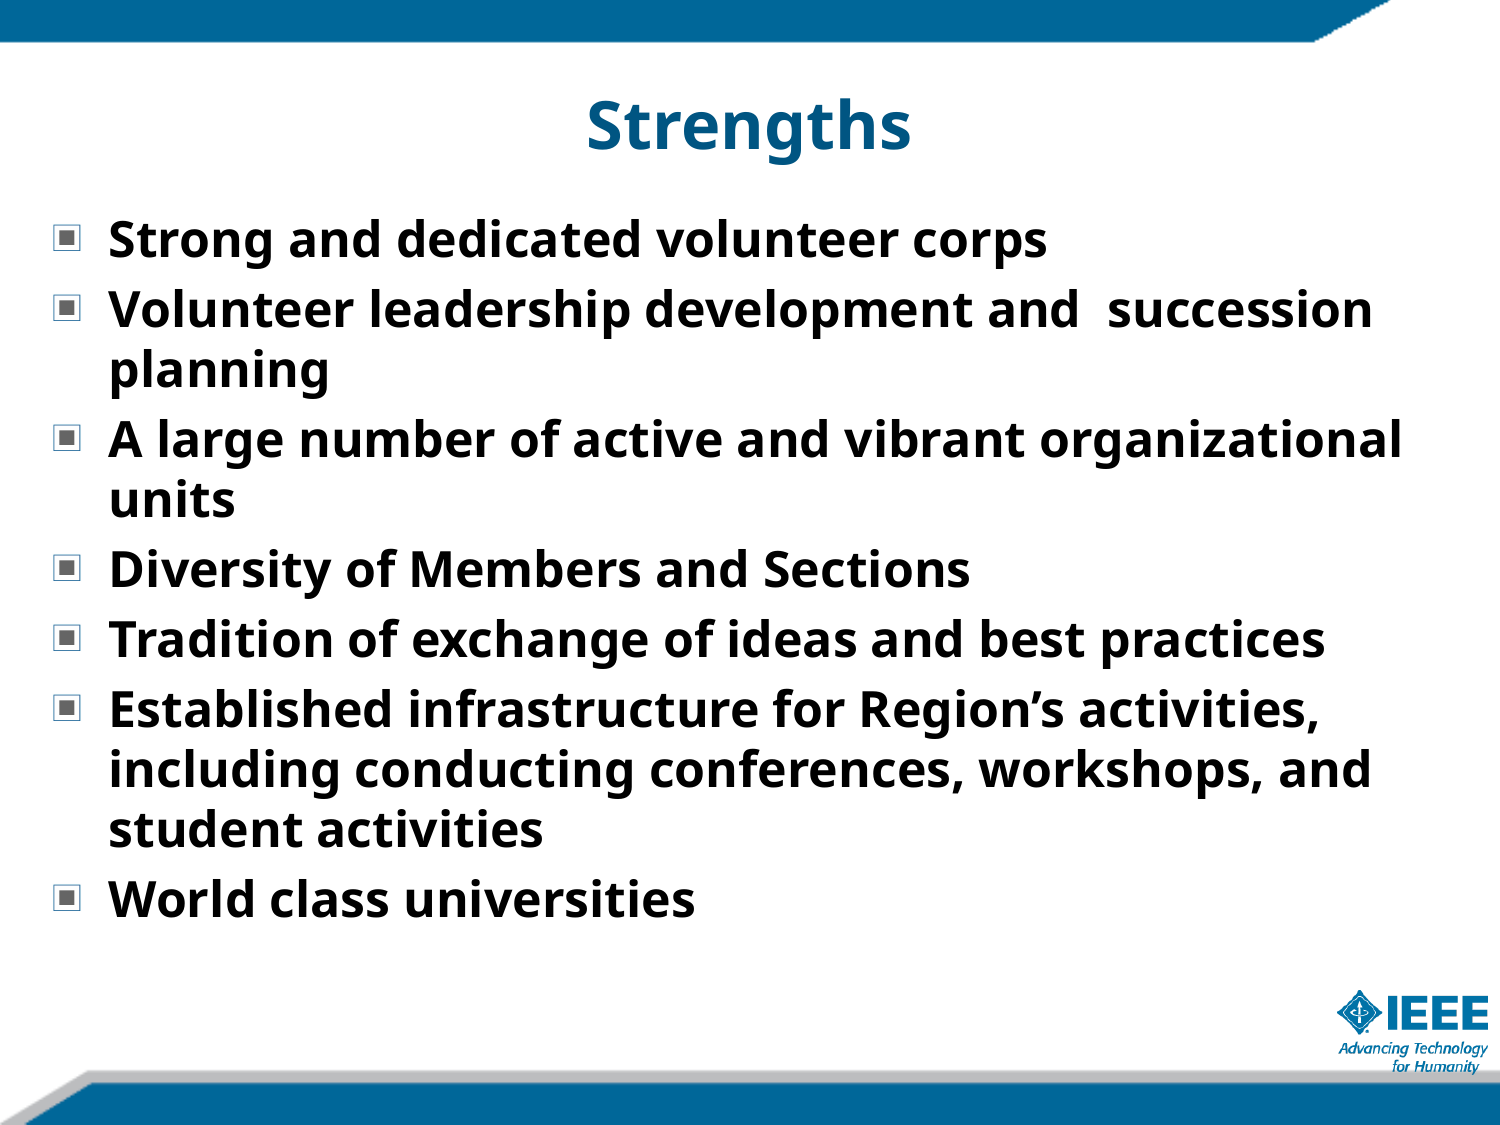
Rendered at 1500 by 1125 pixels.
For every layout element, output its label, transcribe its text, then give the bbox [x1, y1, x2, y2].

title Strengths [112, 74, 1388, 176]
picture [0, 0, 1500, 1125]
list Strong and dedicated volunteer corps Volunteer leadership development and succession planning A large number of active and vibrant organizational units Diversity of Members and Sections Tradition of exchange of ideas and best practices Established infrastructure for Region’s activities, including conducting conferences, workshops, and student activities World class universities [37, 199, 1476, 1026]
